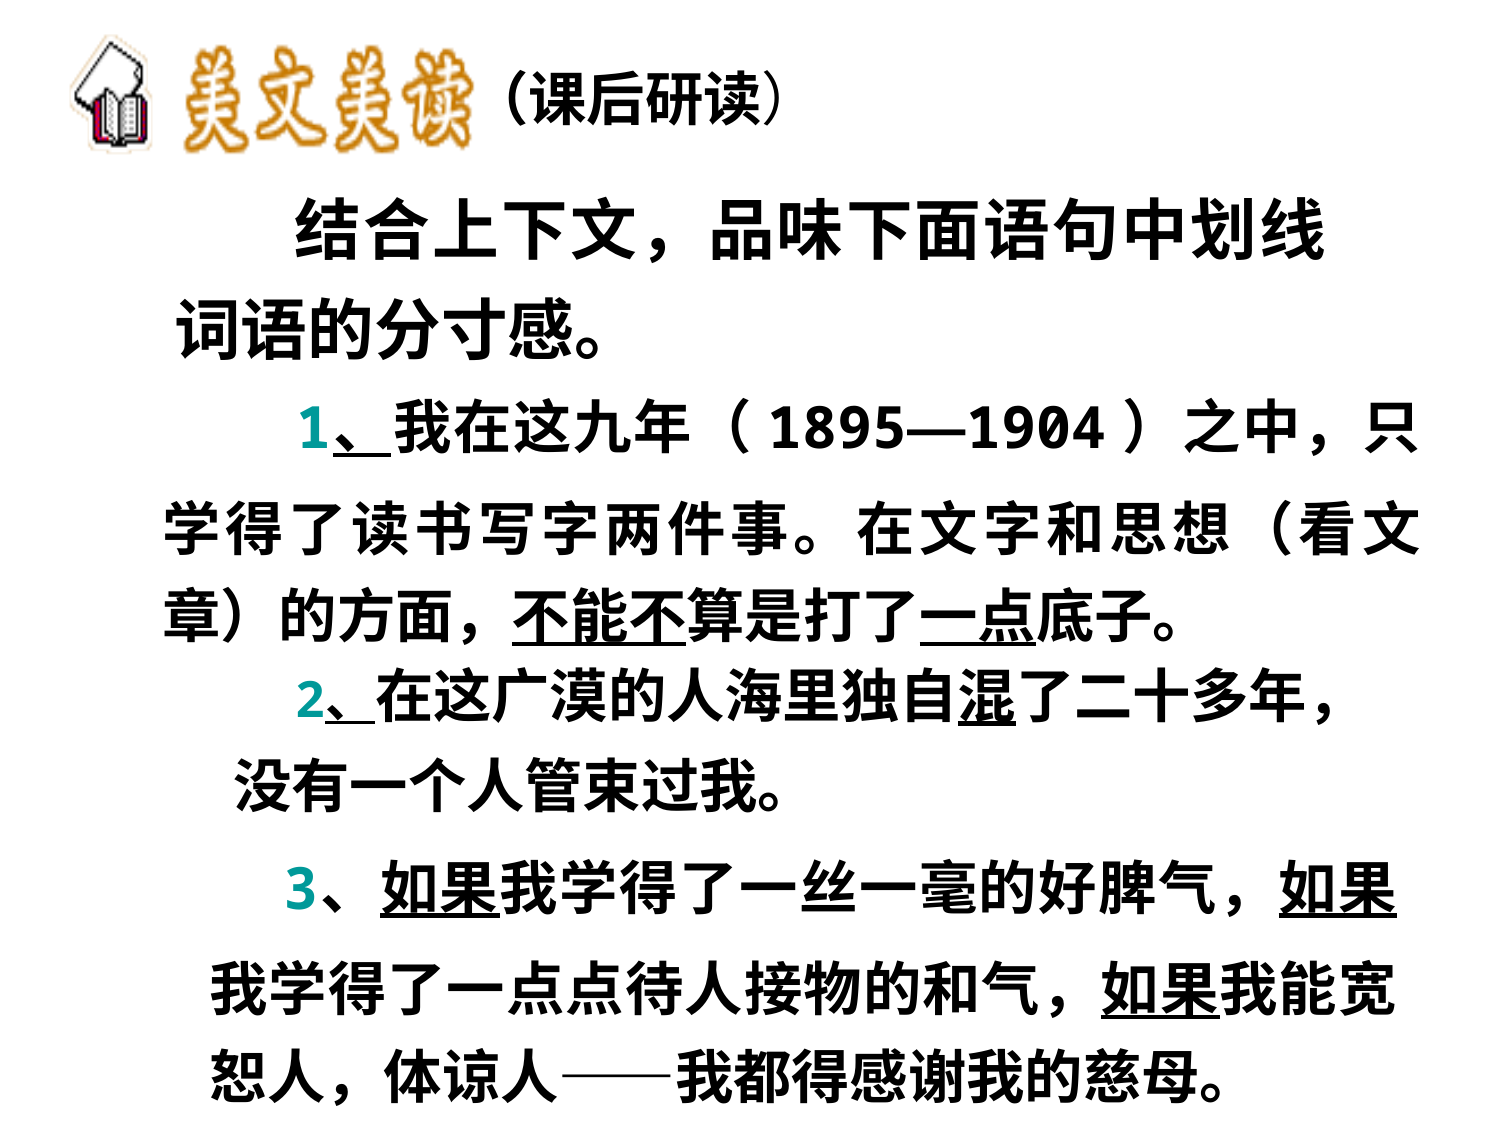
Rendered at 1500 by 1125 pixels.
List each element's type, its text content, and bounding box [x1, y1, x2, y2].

text_box 3、如果我学得了一丝一毫的好脾气，如果我学得了一点点待人接物的和气，如果我能宽恕人，体谅人——我都得感谢我的慈母。 [194, 822, 1412, 1118]
text_box 2、在这广漠的人海里独自混了二十多年，没有一个人管束过我。 [218, 657, 1400, 822]
text_box 结合上下文，品味下面语句中划线词语的分寸感。 [159, 160, 1341, 361]
text_box （课后研读） [479, 54, 835, 140]
text_box 1、我在这九年（1895—1904）之中，只学得了读书写字两件事。在文字和思想（看文章）的方面，不能不算是打了一点底子。 [147, 361, 1436, 657]
picture [64, 30, 479, 161]
